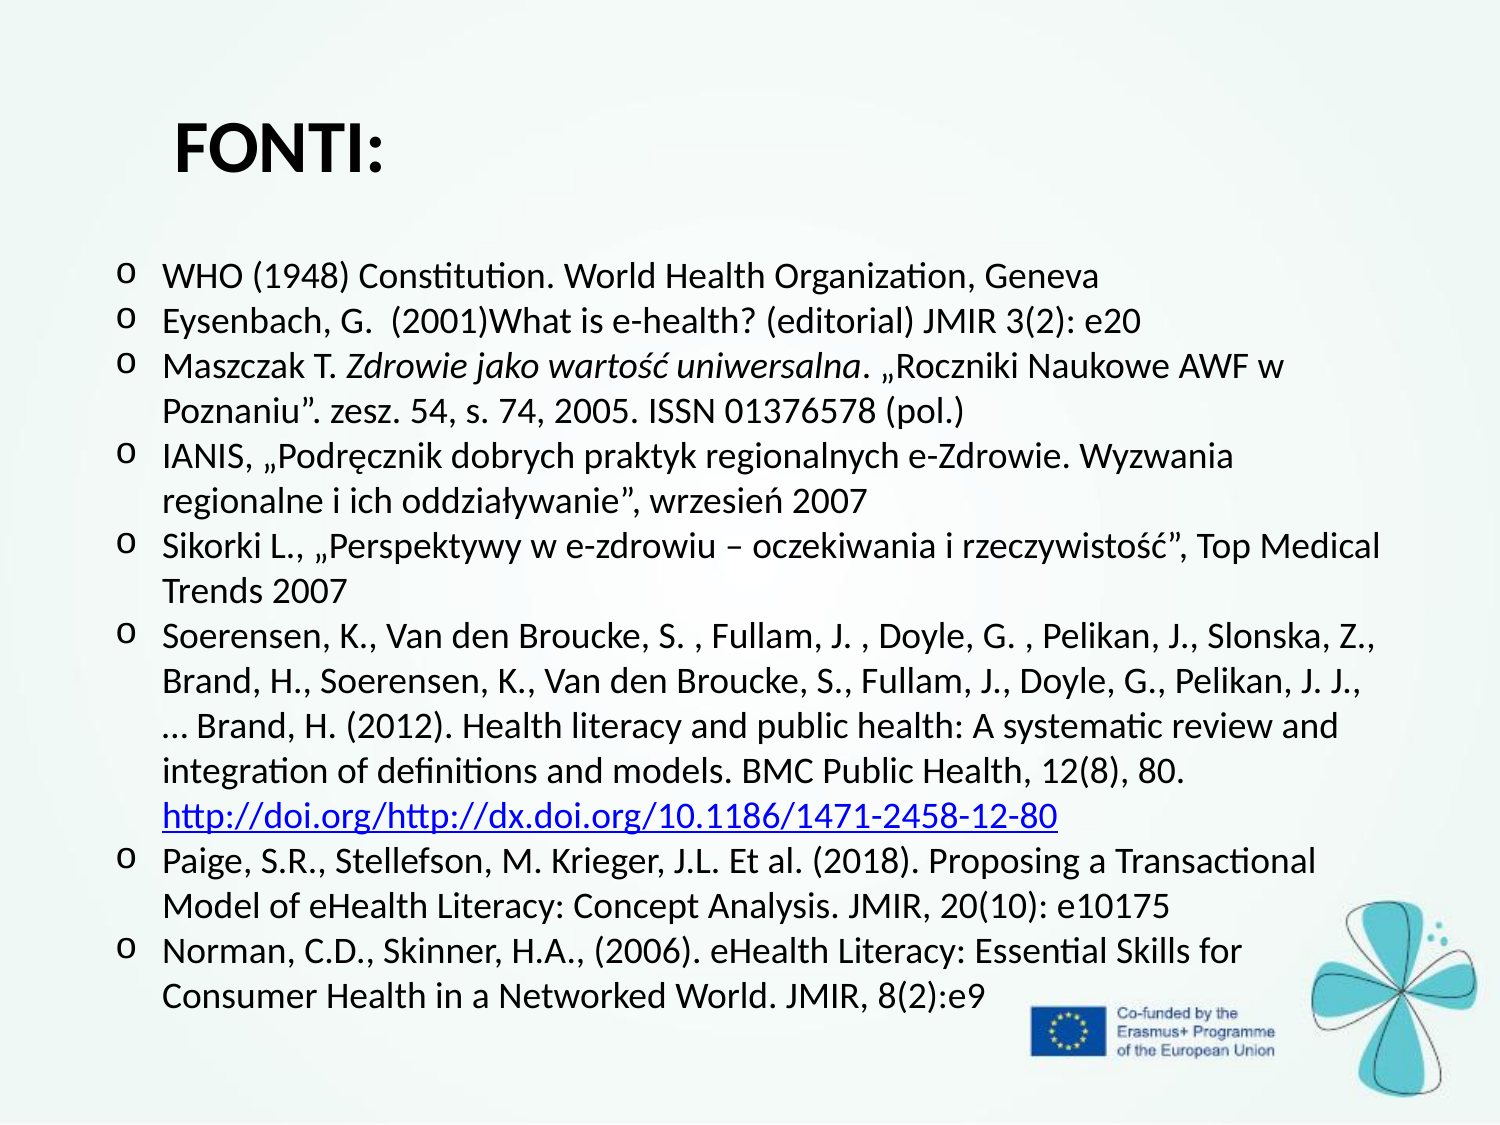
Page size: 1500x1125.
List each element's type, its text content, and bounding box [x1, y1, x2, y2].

text_box FONTI: [159, 89, 1164, 195]
picture [0, 0, 1500, 1125]
text_box WHO (1948) Constitution. World Health Organization, Geneva Eysenbach, G. (2001)What is e-health? (editorial) JMIR 3(2): e20 Maszczak T. Zdrowie jako wartość uniwersalna. „Roczniki Naukowe AWF w Poznaniu”. zesz. 54, s. 74, 2005. ISSN 01376578 (pol.) IANIS, „Podręcznik dobrych praktyk regionalnych e-Zdrowie. Wyzwania regionalne i ich oddziaływanie”, wrzesień 2007 Sikorki L., „Perspektywy w e-zdrowiu – oczekiwania i rzeczywistość”, Top Medical Trends 2007 Soerensen, K., Van den Broucke, S. , Fullam, J. , Doyle, G. , Pelikan, J., Slonska, Z., Brand, H., Soerensen, K., Van den Broucke, S., Fullam, J., Doyle, G., Pelikan, J. J., … Brand, H. (2012). Health literacy and public health: A systematic review and integration of definitions and models. BMC Public Health, 12(8), 80. http://doi.org/http://dx.doi.org/10.1186/1471-2458-12-80 Paige, S.R., Stellefson, M. Krieger, J.L. Et al. (2018). Proposing a Transactional Model of eHealth Literacy: Concept Analysis. JMIR, 20(10): e10175 Norman, C.D., Skinner, H.A., (2006). eHealth Literacy: Essential Skills for Consumer Health in a Networked World. JMIR, 8(2):e9 [100, 243, 1400, 1069]
